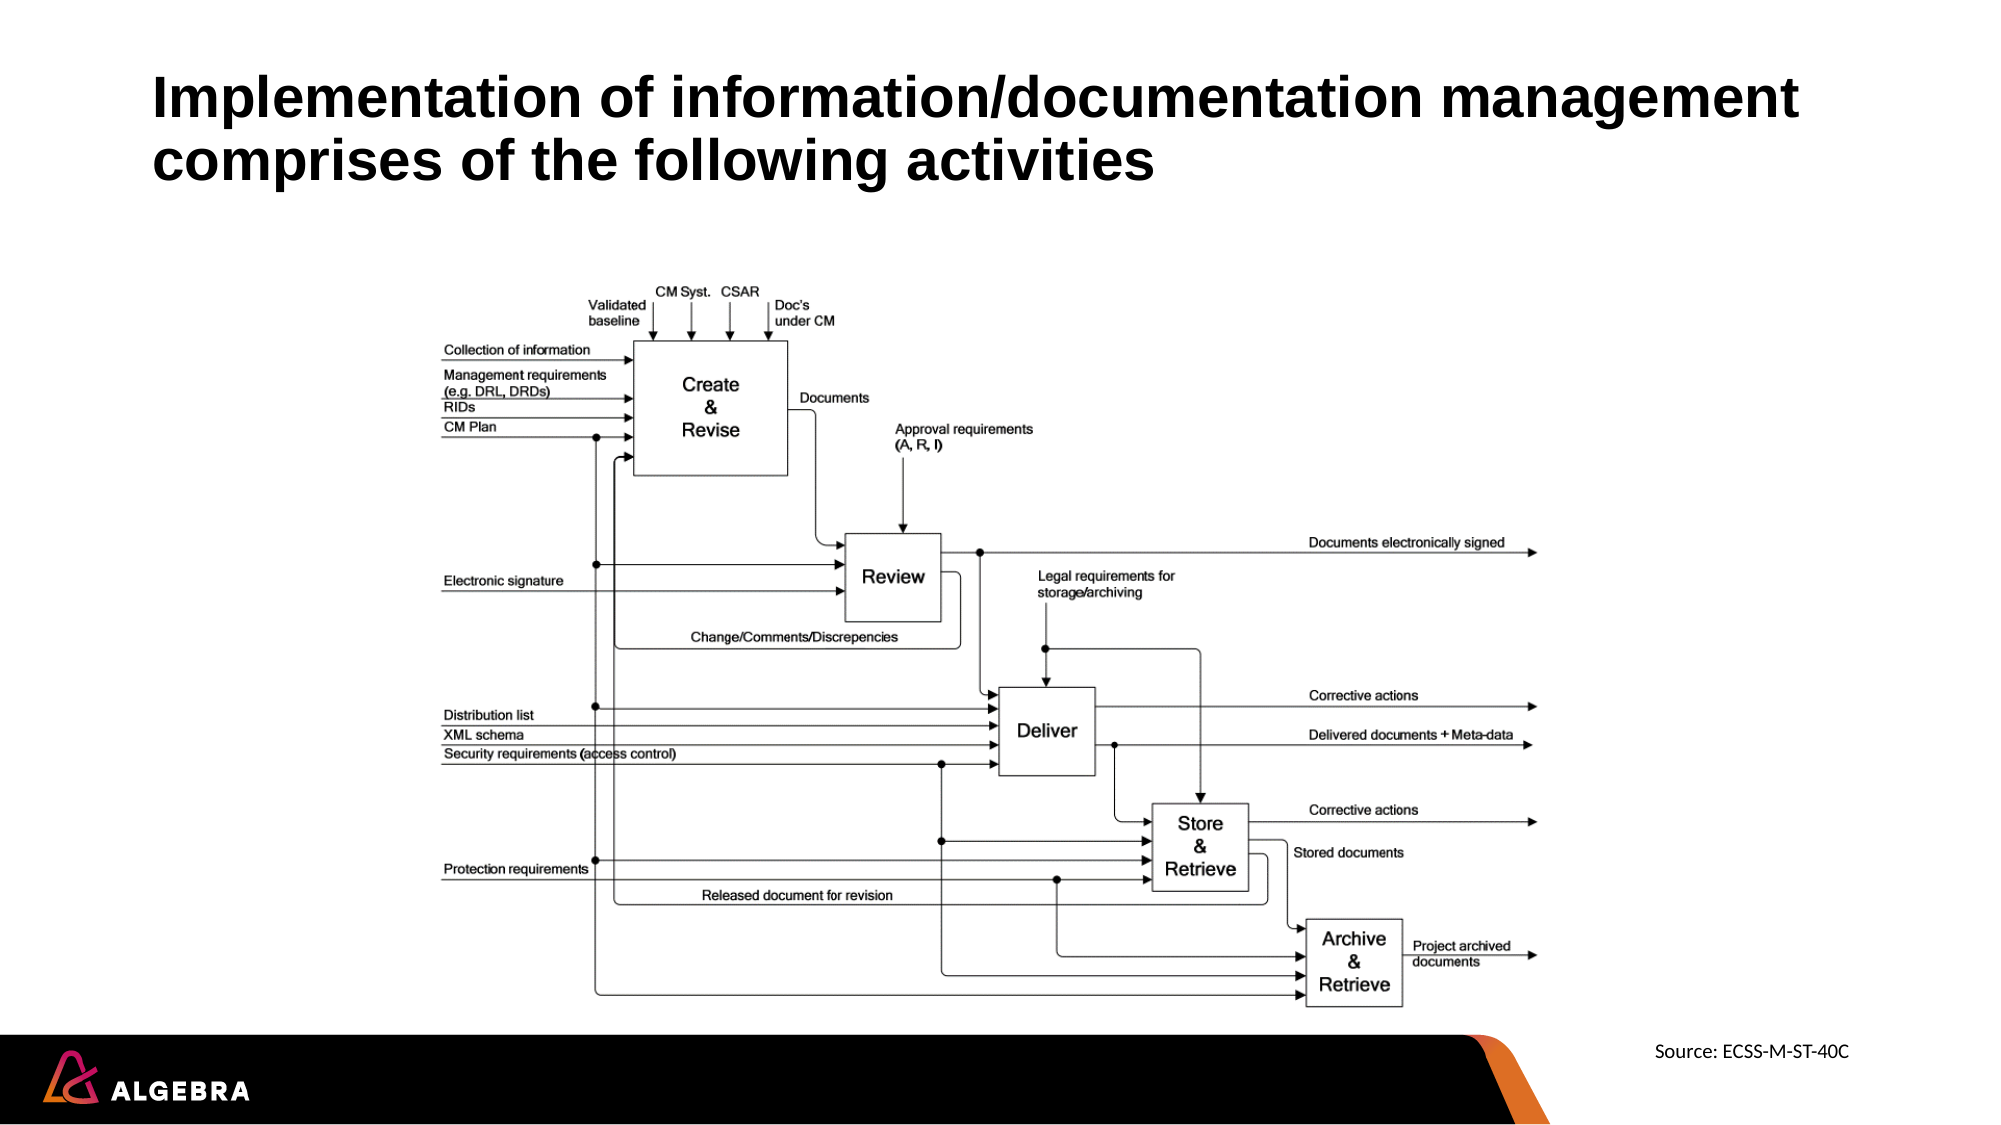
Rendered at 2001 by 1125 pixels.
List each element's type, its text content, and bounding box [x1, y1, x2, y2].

text_box Source: ECSS-M-ST-40C [1639, 1029, 1900, 1067]
picture [428, 277, 1571, 1025]
picture [0, 1034, 1733, 1125]
title Implementation of information/documentation management comprises of the following activities [137, 59, 1863, 278]
